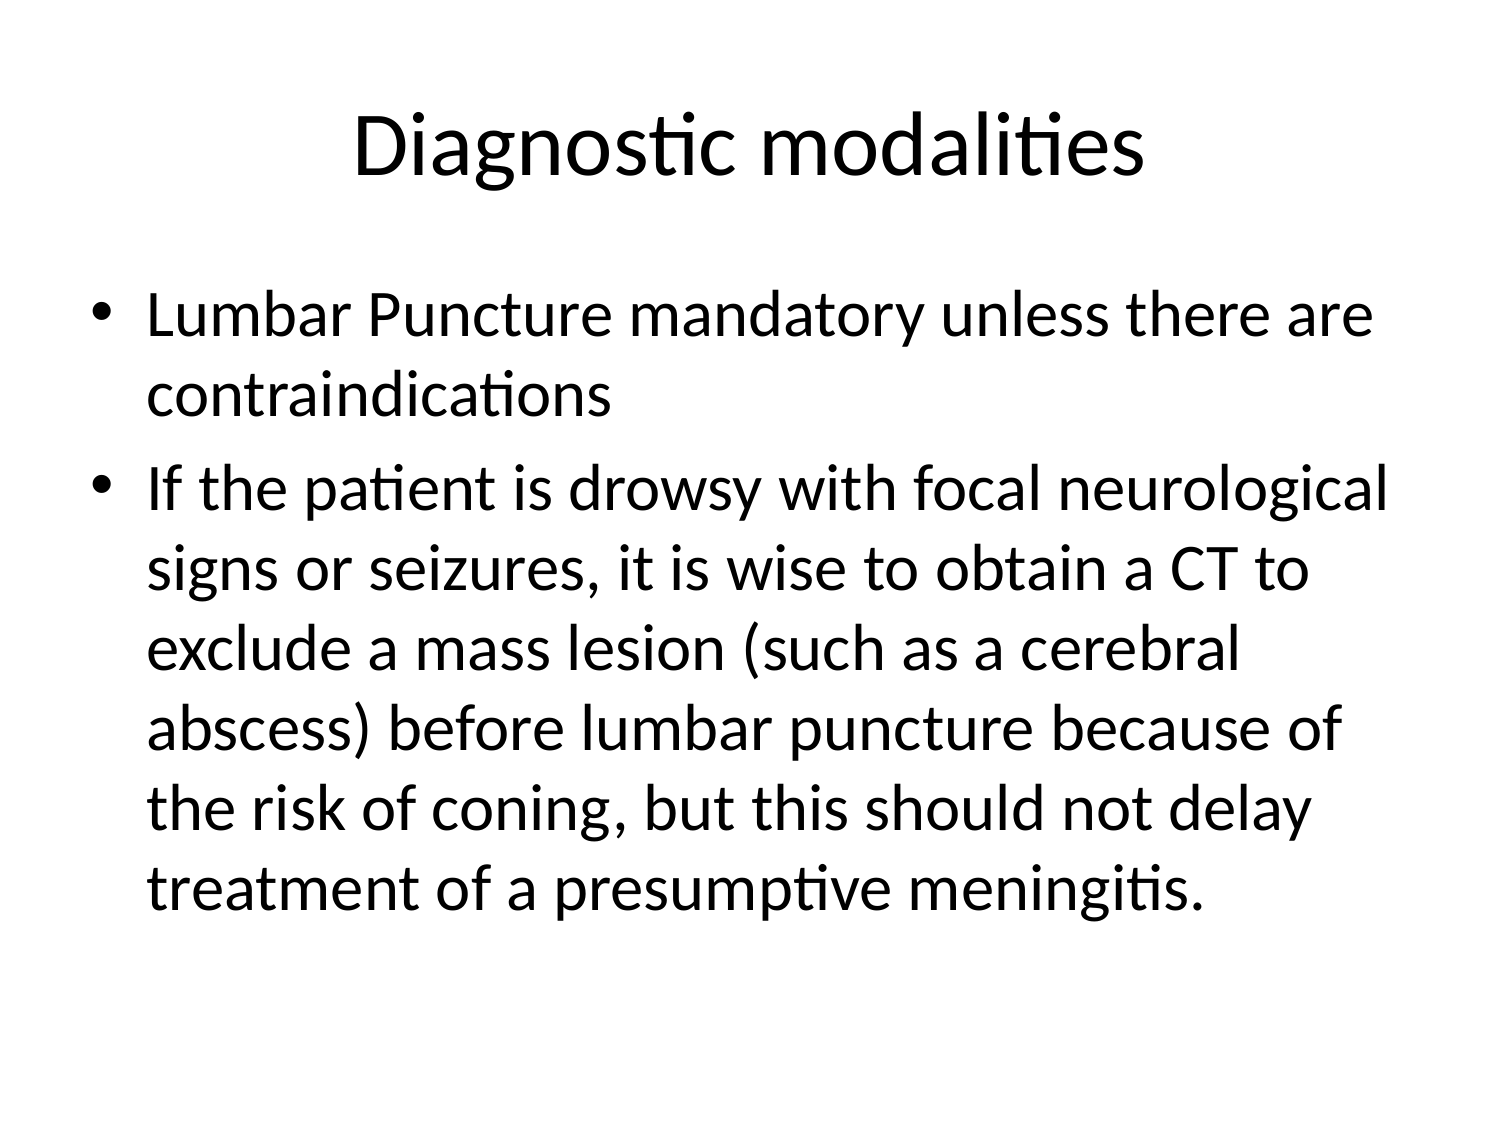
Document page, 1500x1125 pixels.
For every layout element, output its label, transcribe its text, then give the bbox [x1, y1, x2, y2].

title Diagnostic modalities [75, 45, 1425, 233]
list Lumbar Puncture mandatory unless there are contraindications If the patient is drowsy with focal neurological signs or seizures, it is wise to obtain a CT to exclude a mass lesion (such as a cerebral abscess) before lumbar puncture because of the risk of coning, but this should not delay treatment of a presumptive meningitis. [75, 262, 1425, 1005]
